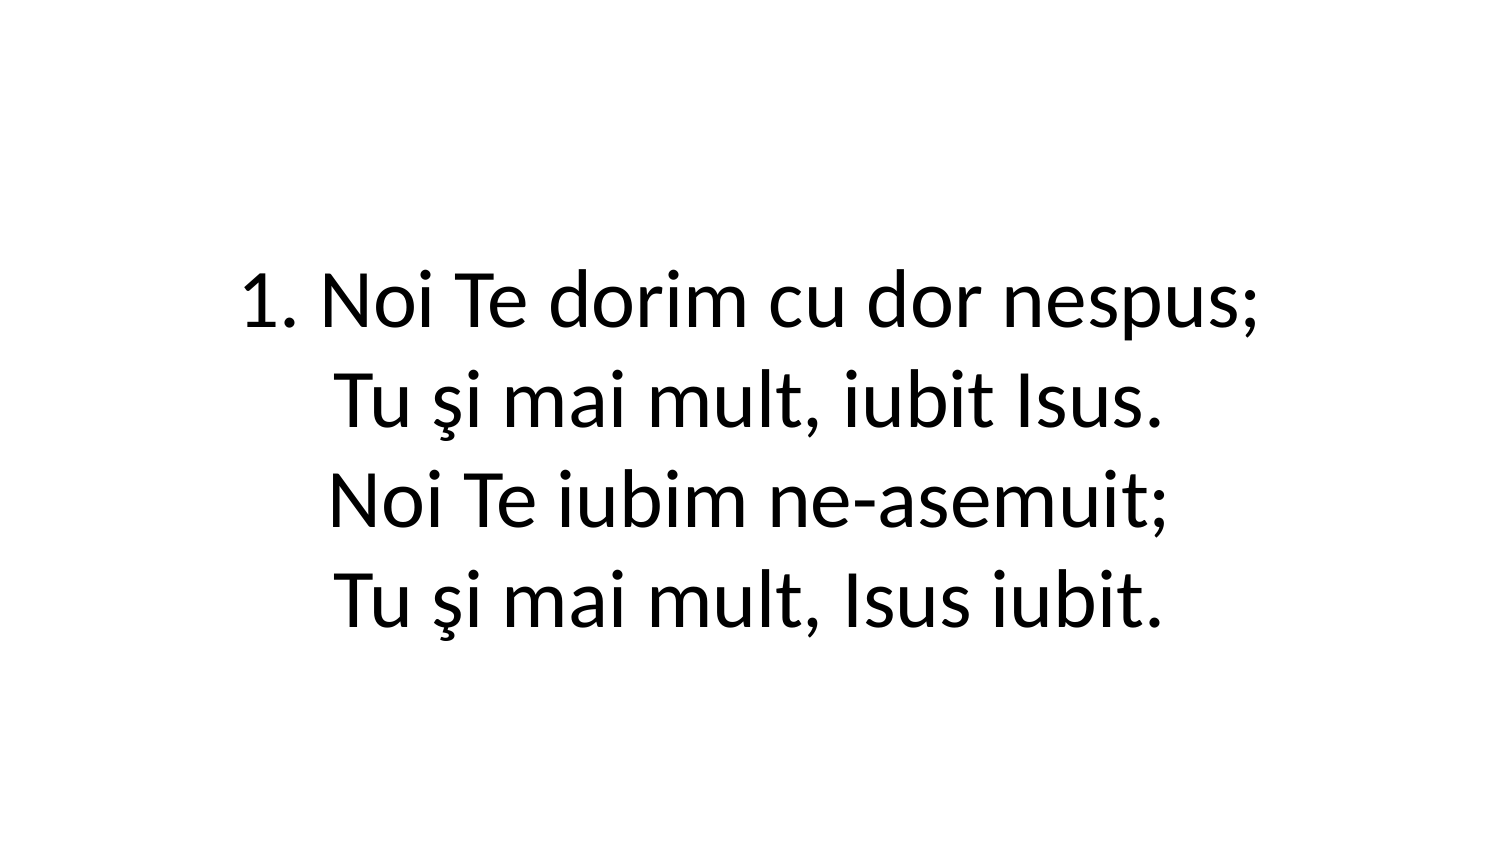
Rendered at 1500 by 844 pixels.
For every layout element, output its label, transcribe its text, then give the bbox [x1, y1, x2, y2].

text_box 1. Noi Te dorim cu dor nespus; Tu şi mai mult, iubit Isus. Noi Te iubim ne-asemuit; Tu şi mai mult, Isus iubit. [222, 192, 1278, 652]
